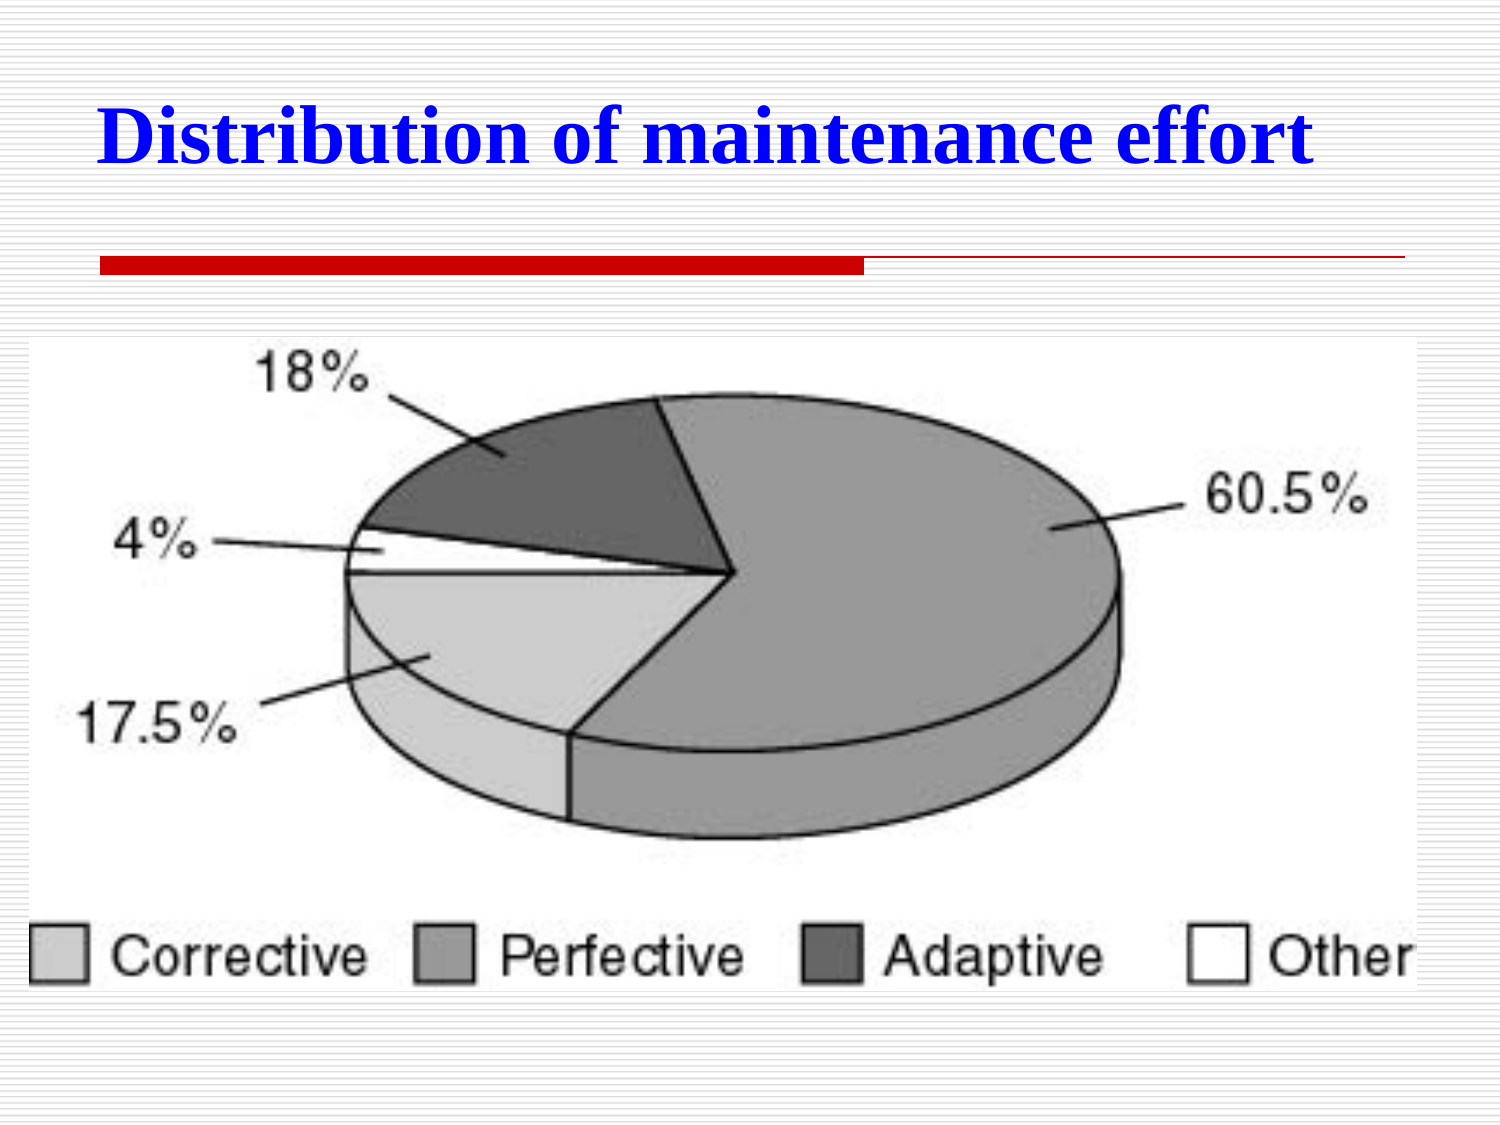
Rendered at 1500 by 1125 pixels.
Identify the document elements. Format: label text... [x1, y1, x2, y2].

text_box Distribution of maintenance effort [81, 45, 1500, 187]
picture [0, 0, 1500, 1125]
